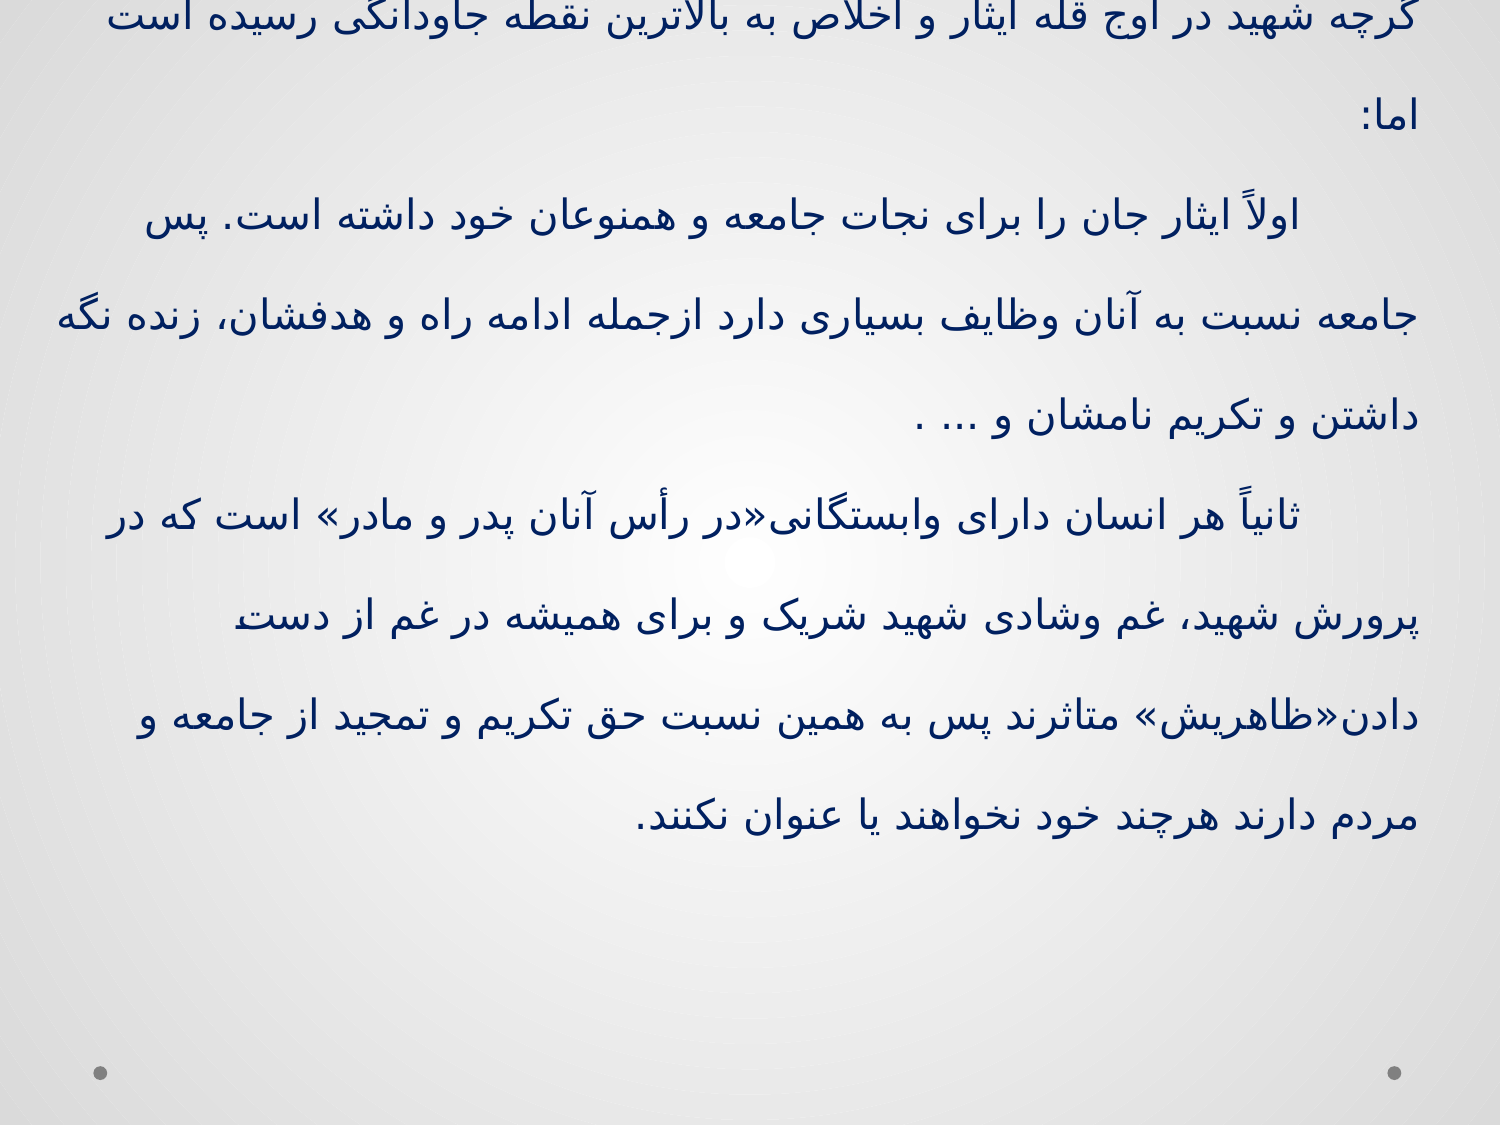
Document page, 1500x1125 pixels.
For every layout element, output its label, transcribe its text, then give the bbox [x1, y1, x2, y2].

title وظیفه جامعه«مردم» نسبت به شهدا و خانواده های آنان گرچه شهید در اوج قله ایثار و اخلاص به بالاترین نقطه جاودانگی رسیده است اما: اولاً ایثار جان را برای نجات جامعه و همنوعان خود داشته است. پس جامعه نسبت به آنان وظایف بسیاری دارد ازجمله ادامه راه و هدفشان، زنده نگه داشتن و تکریم نامشان و ... . ثانیاً هر انسان دارای وابستگانی«در رأس آنان پدر و مادر» است که در پرورش شهید، غم وشادی شهید شریک و برای همیشه در غم از دست دادن«ظاهریش» متاثرند پس به همین نسبت حق تکریم و تمجید از جامعه و مردم دارند هرچند خود نخواهند یا عنوان نکنند. [29, 278, 1436, 1125]
